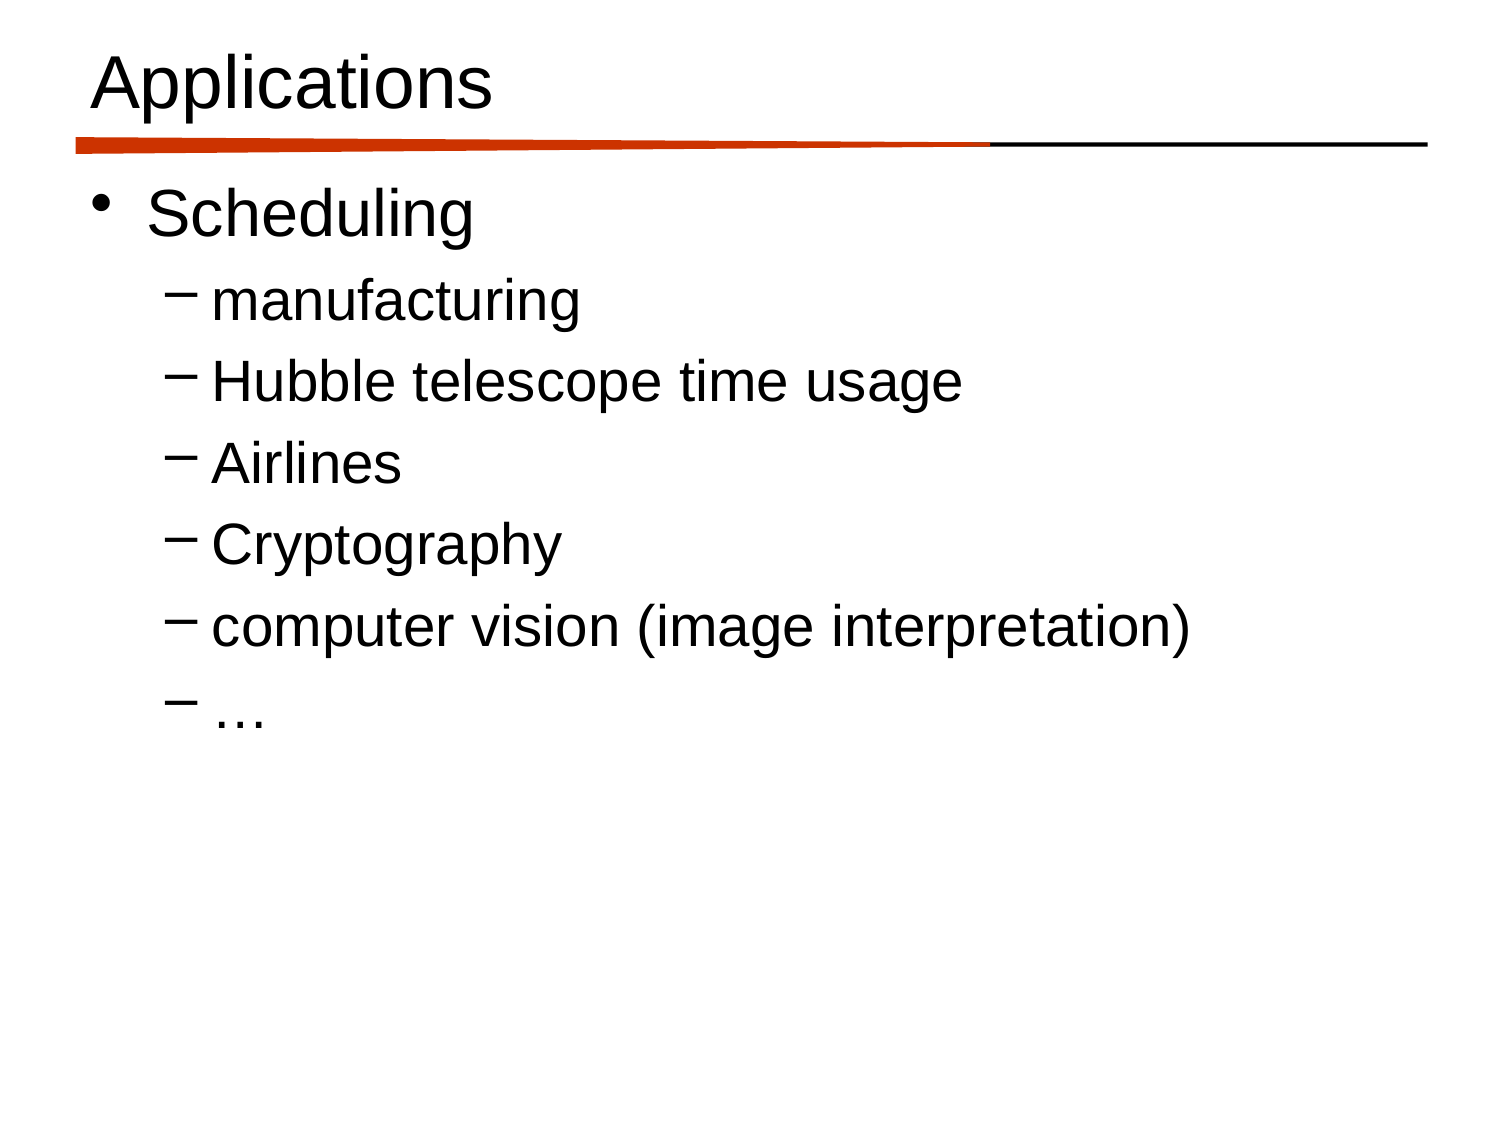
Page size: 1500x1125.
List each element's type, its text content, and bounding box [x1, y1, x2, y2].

list Scheduling manufacturing Hubble telescope time usage Airlines Cryptography computer vision (image interpretation) … [74, 162, 1426, 1006]
title Applications [74, 24, 1426, 133]
